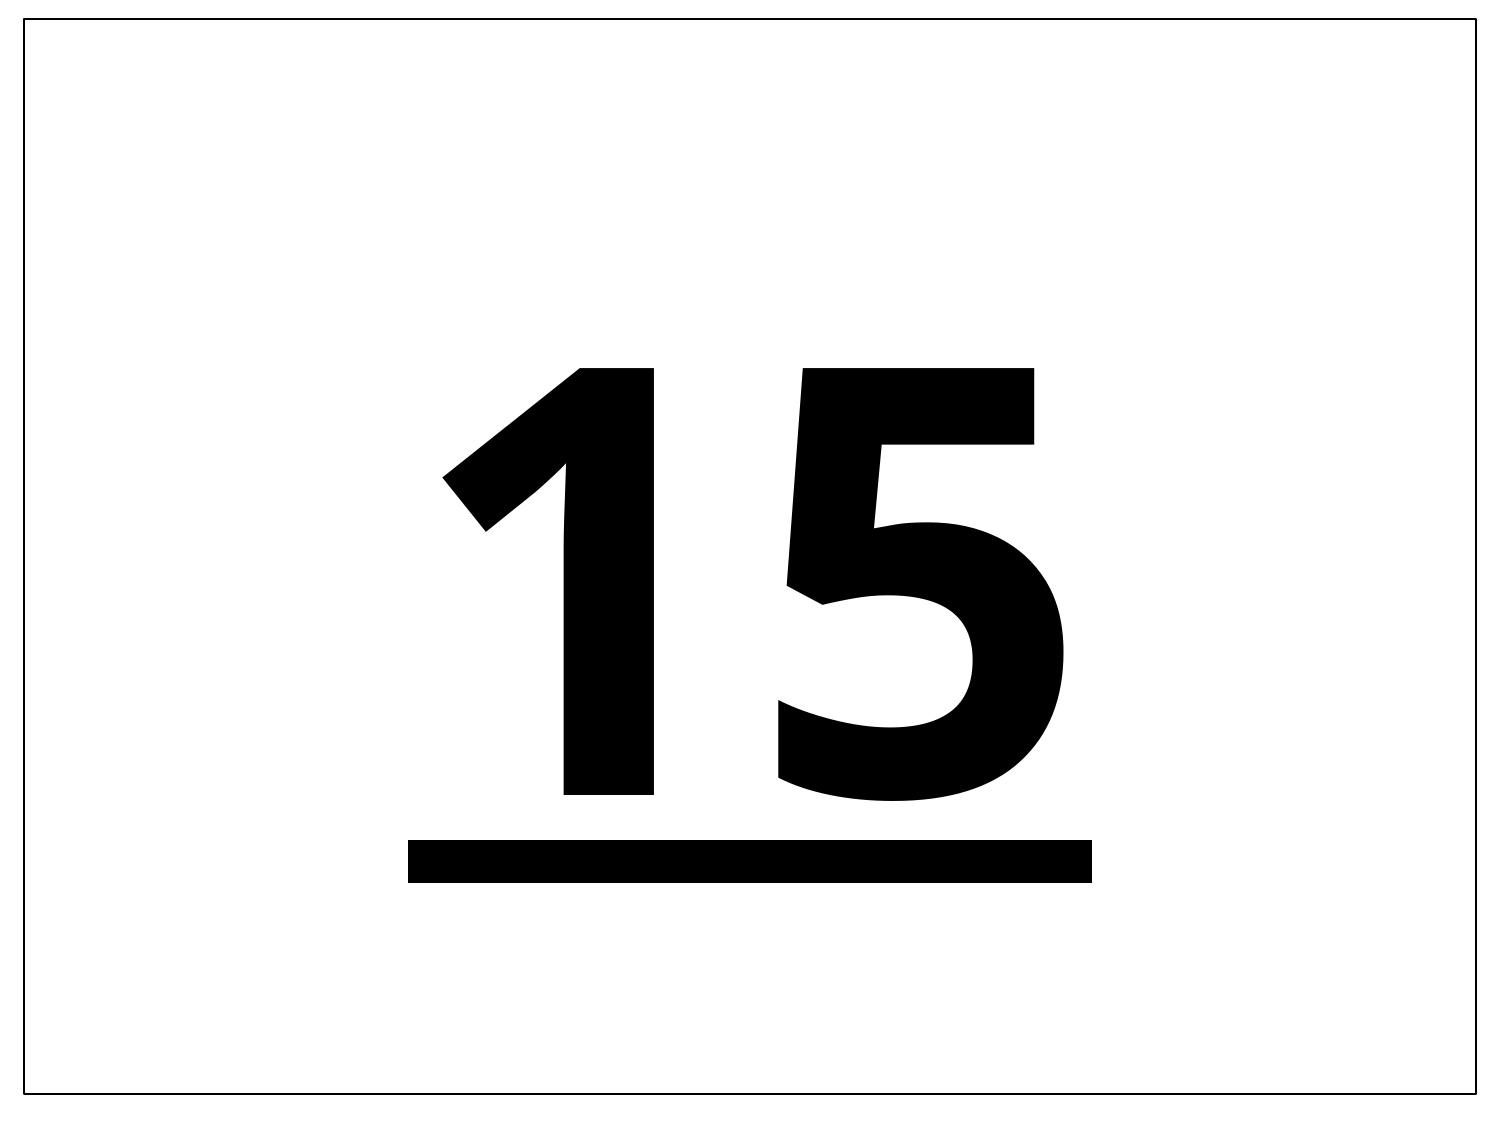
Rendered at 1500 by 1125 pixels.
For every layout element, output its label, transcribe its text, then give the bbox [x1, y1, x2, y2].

text_box 15 [21, 17, 1479, 1096]
